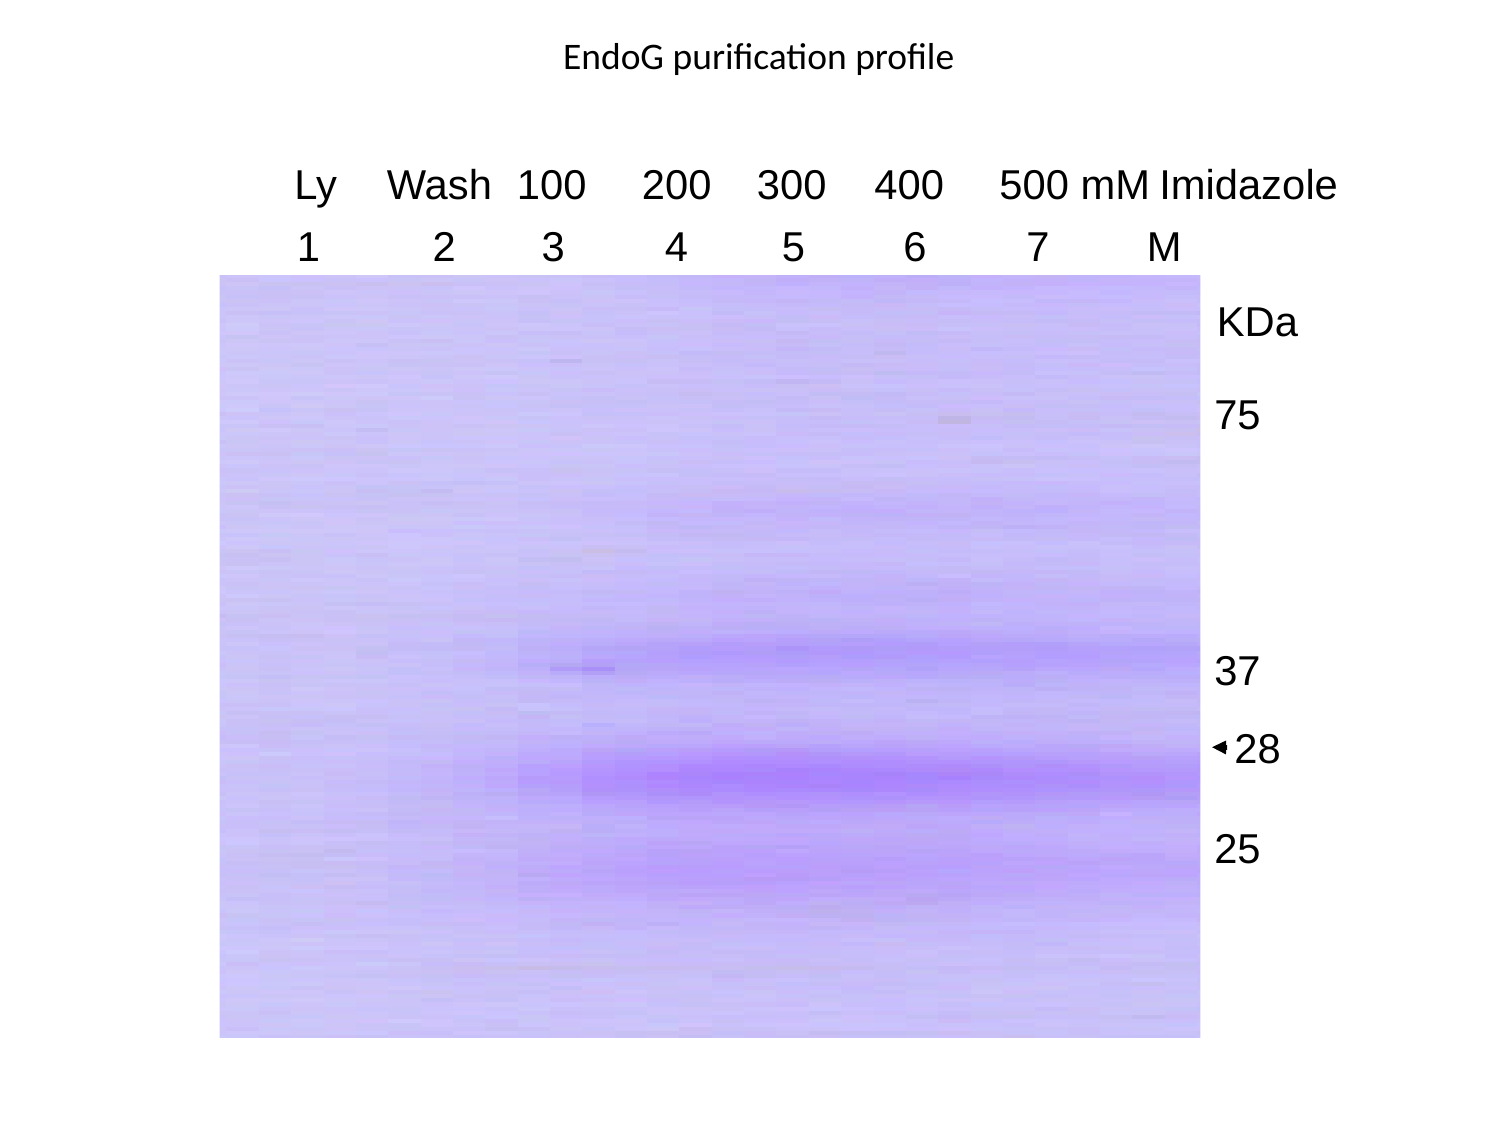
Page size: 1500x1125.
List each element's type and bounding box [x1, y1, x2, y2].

text_box [219, 24, 1358, 1038]
